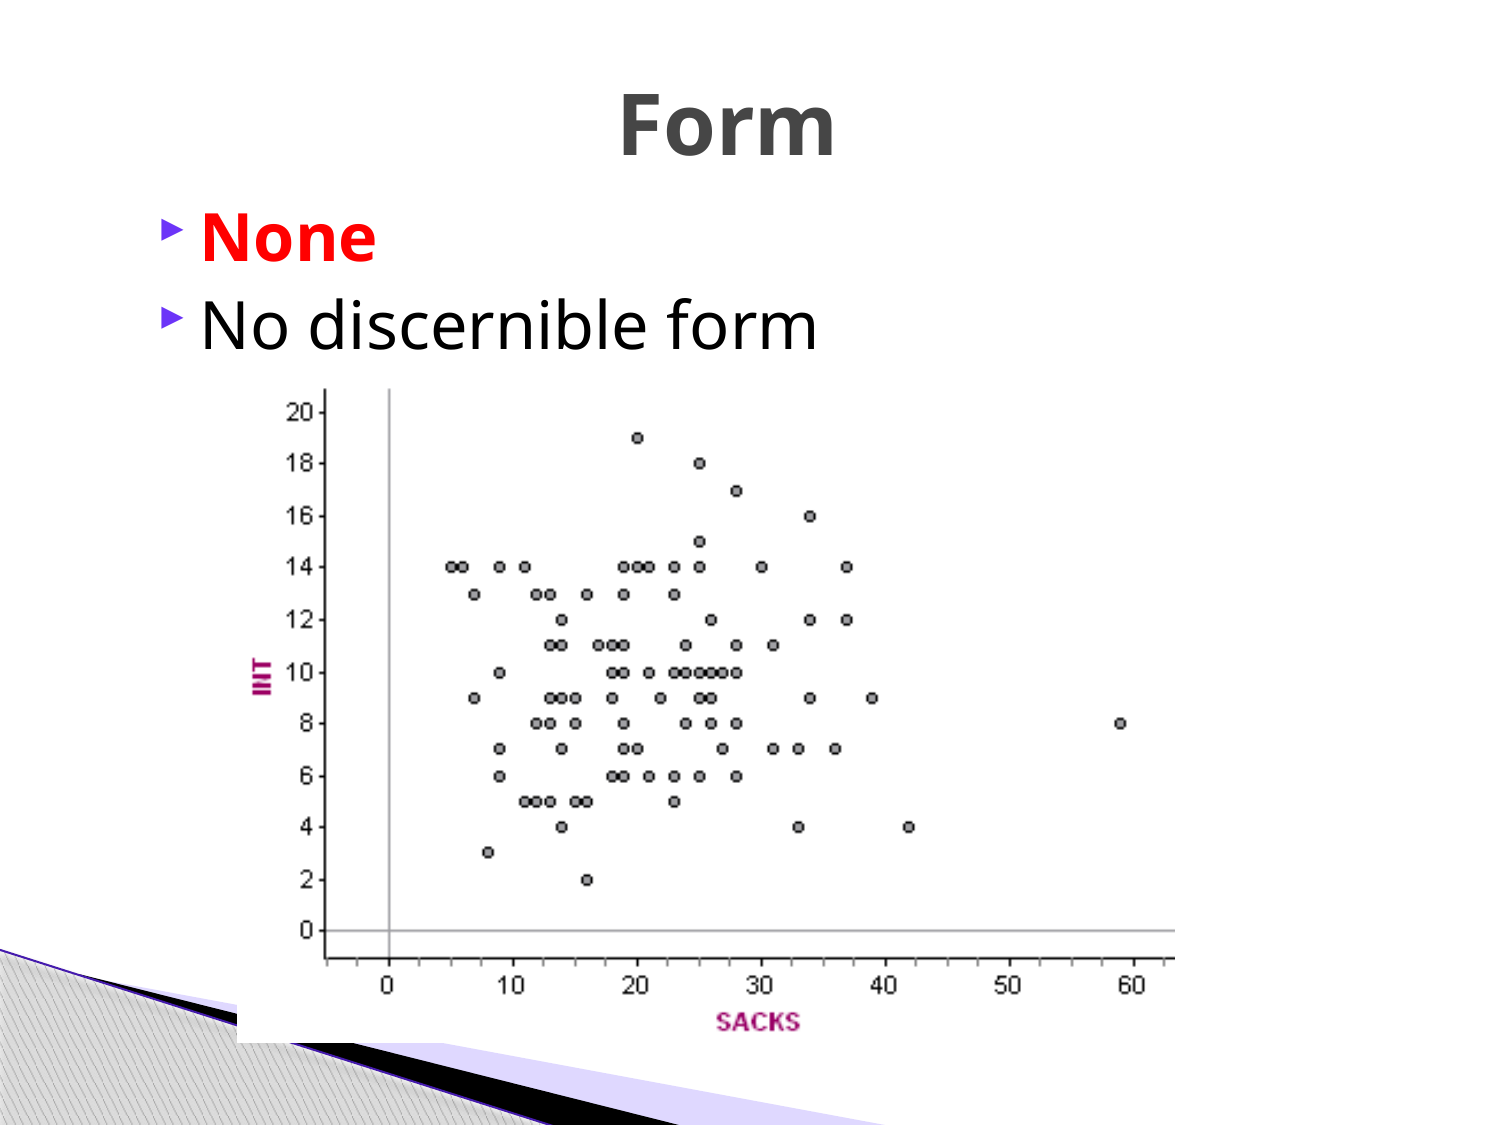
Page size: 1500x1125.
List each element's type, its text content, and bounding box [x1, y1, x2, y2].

title Form [112, 50, 1343, 193]
list None No discernible form [125, 187, 1356, 1013]
picture [237, 387, 1176, 1043]
